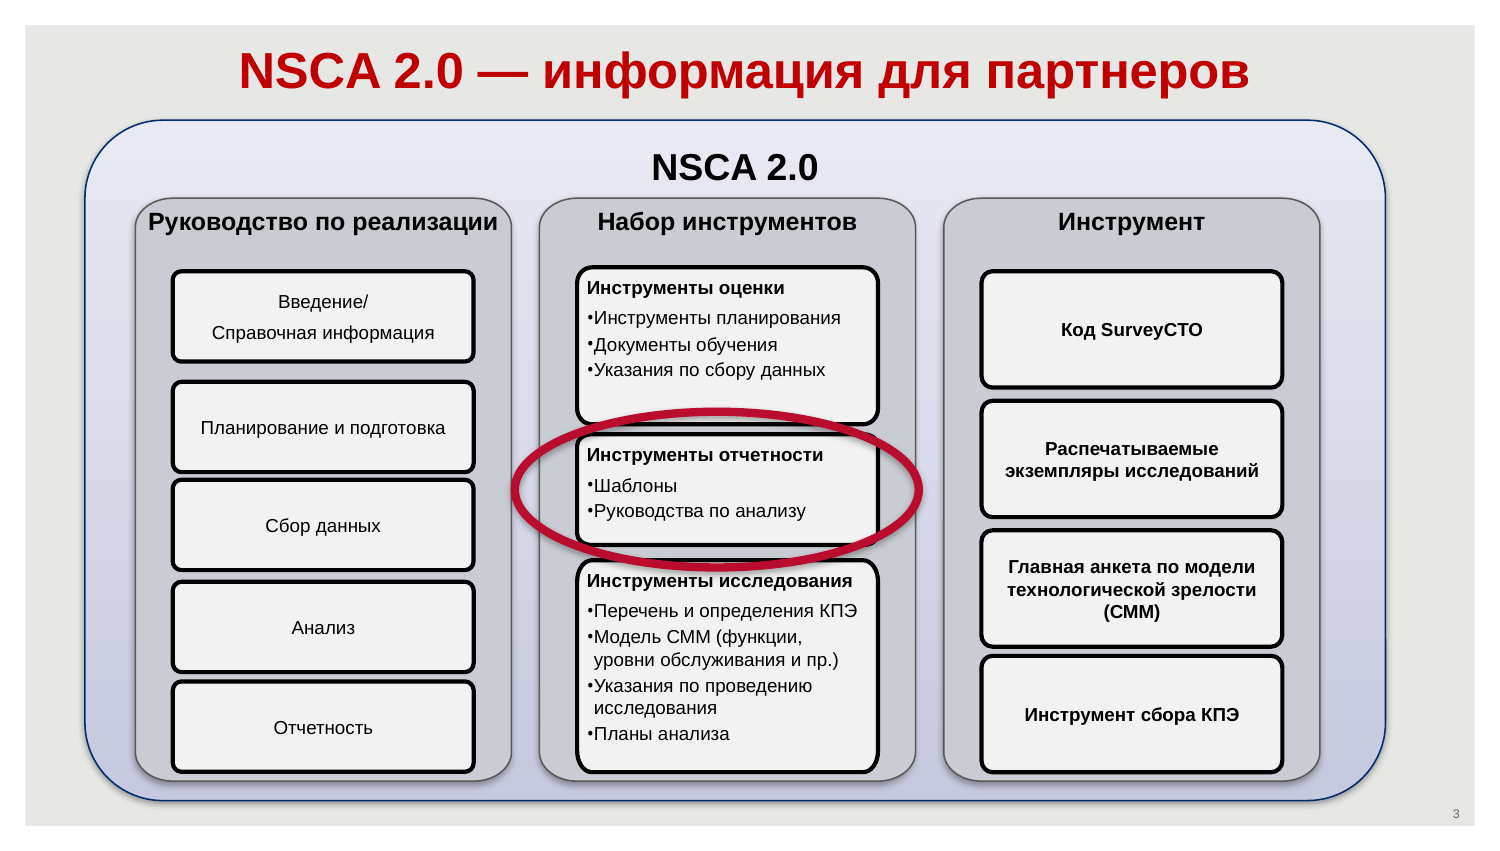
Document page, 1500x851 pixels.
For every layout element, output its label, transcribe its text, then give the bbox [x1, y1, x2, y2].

slide_number 3 [1125, 559, 1475, 851]
title NSCA 2.0 — информация для партнеров [97, 27, 1392, 107]
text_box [84, 119, 1386, 801]
